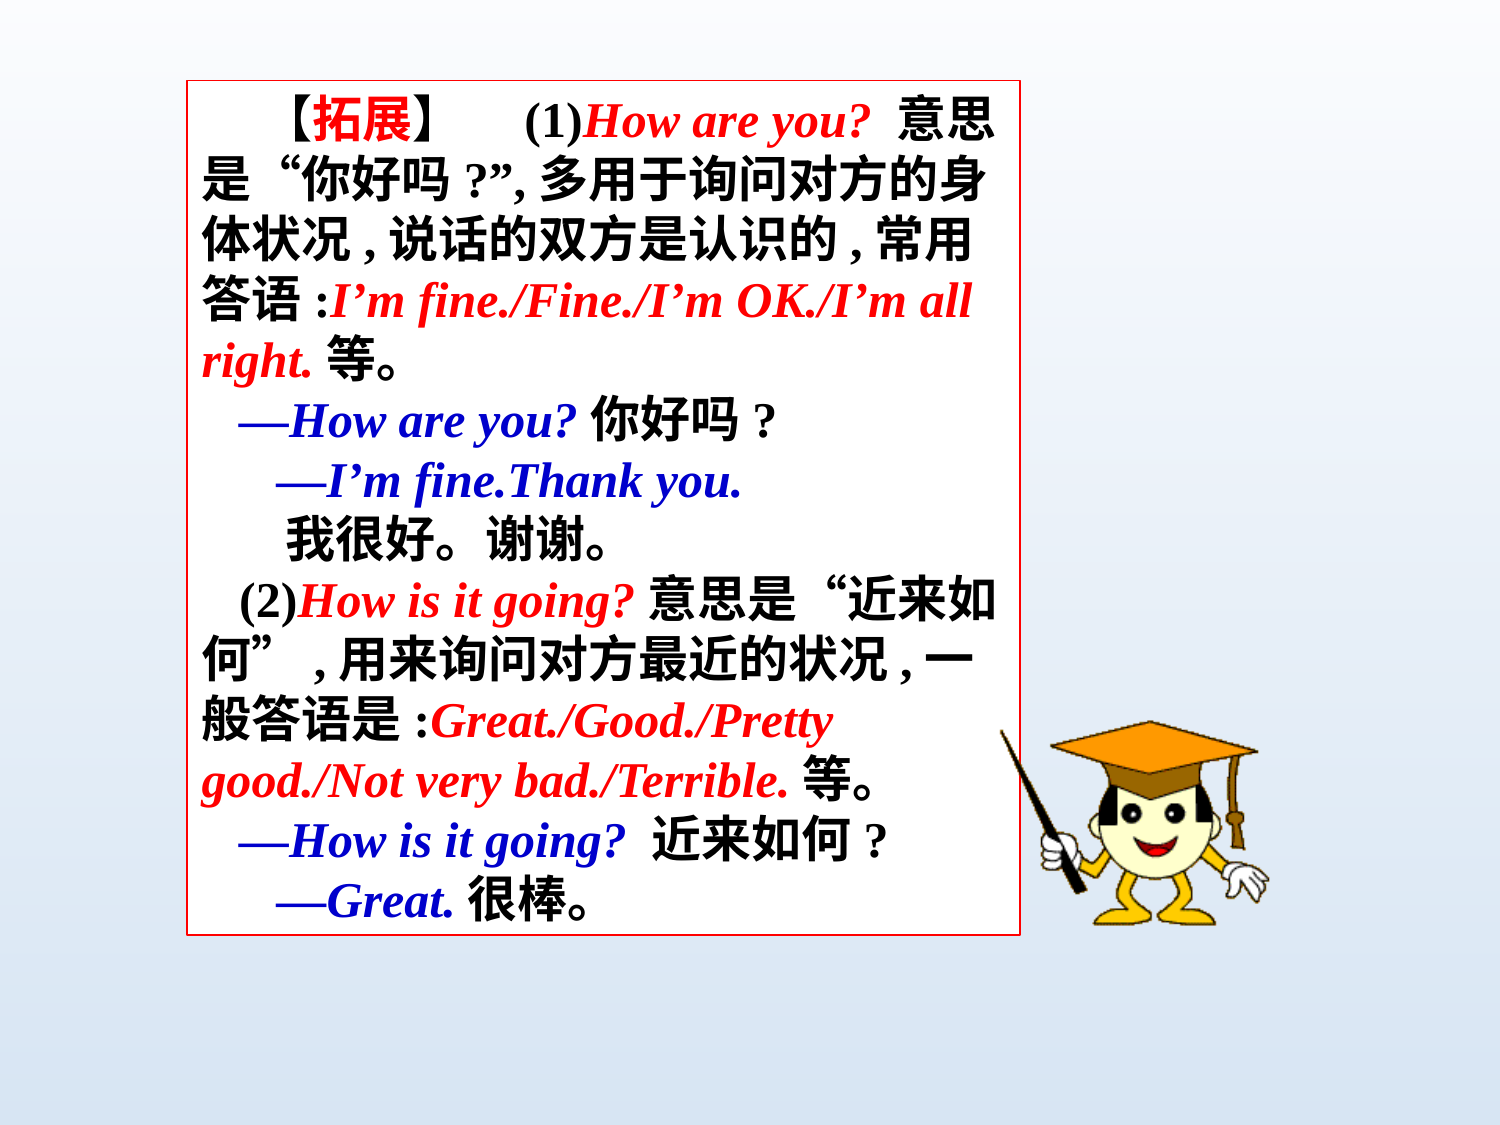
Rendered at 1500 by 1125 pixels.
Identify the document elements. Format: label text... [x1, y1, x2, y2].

picture [979, 704, 1293, 940]
text_box 【拓展】 (1)How are you? 意思是“你好吗?”,多用于询问对方的身体状况,说话的双方是认识的,常用答语:I’m fine./Fine./I’m OK./I’m all right.等。 —How are you?你好吗? —I’m fine.Thank you. 我很好。谢谢。 (2)How is it going?意思是“近来如何”,用来询问对方最近的状况,一般答语是:Great./Good./Pretty good./Not very bad./Terrible.等。 —How is it going? 近来如何? —Great.很棒。 [186, 80, 1021, 936]
